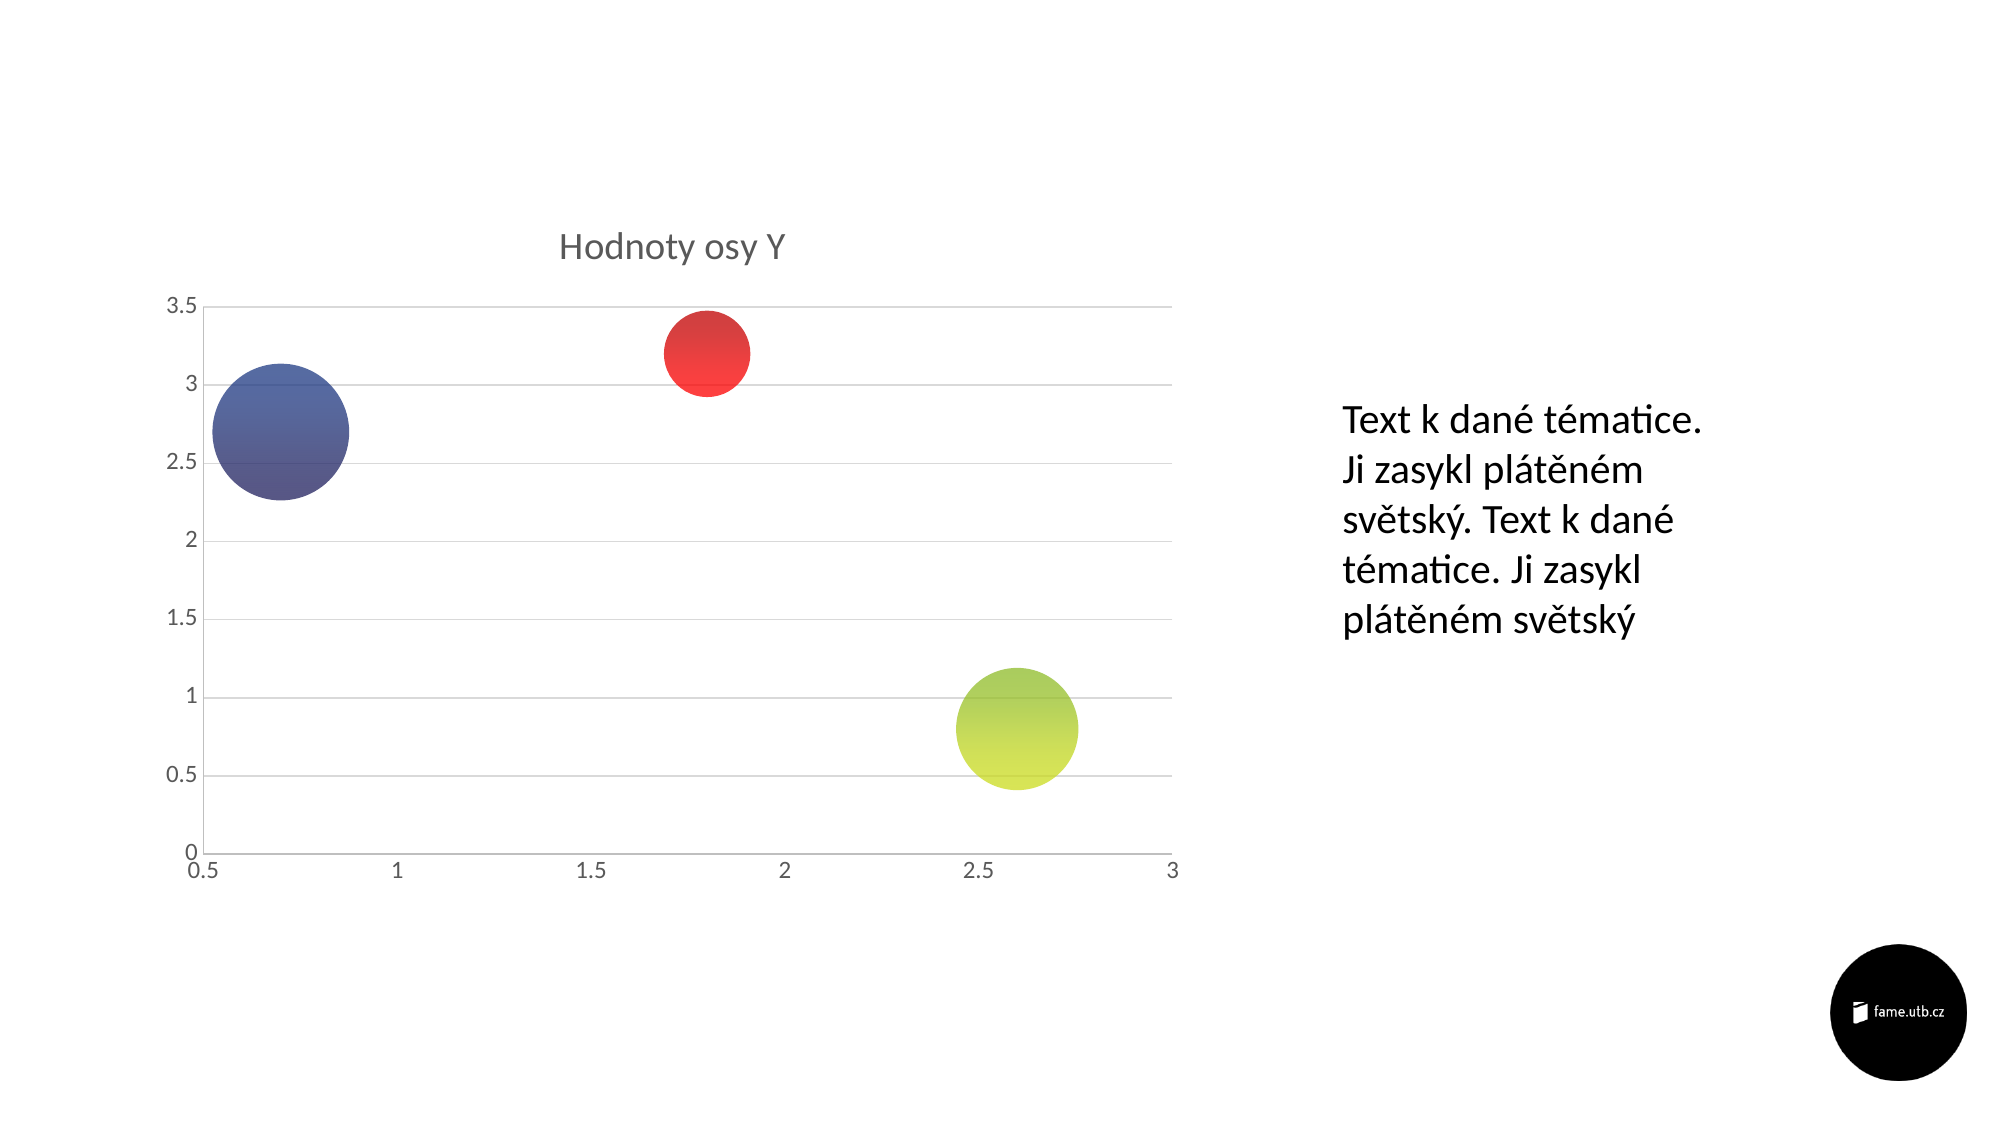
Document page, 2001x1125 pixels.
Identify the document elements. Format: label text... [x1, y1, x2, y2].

text_box Text k dané tématice. Ji zasykl plátěném světský. Text k dané tématice. Ji zasykl plátěném světský [1327, 384, 1721, 699]
chart [144, 195, 1200, 900]
picture [1830, 944, 1967, 1081]
